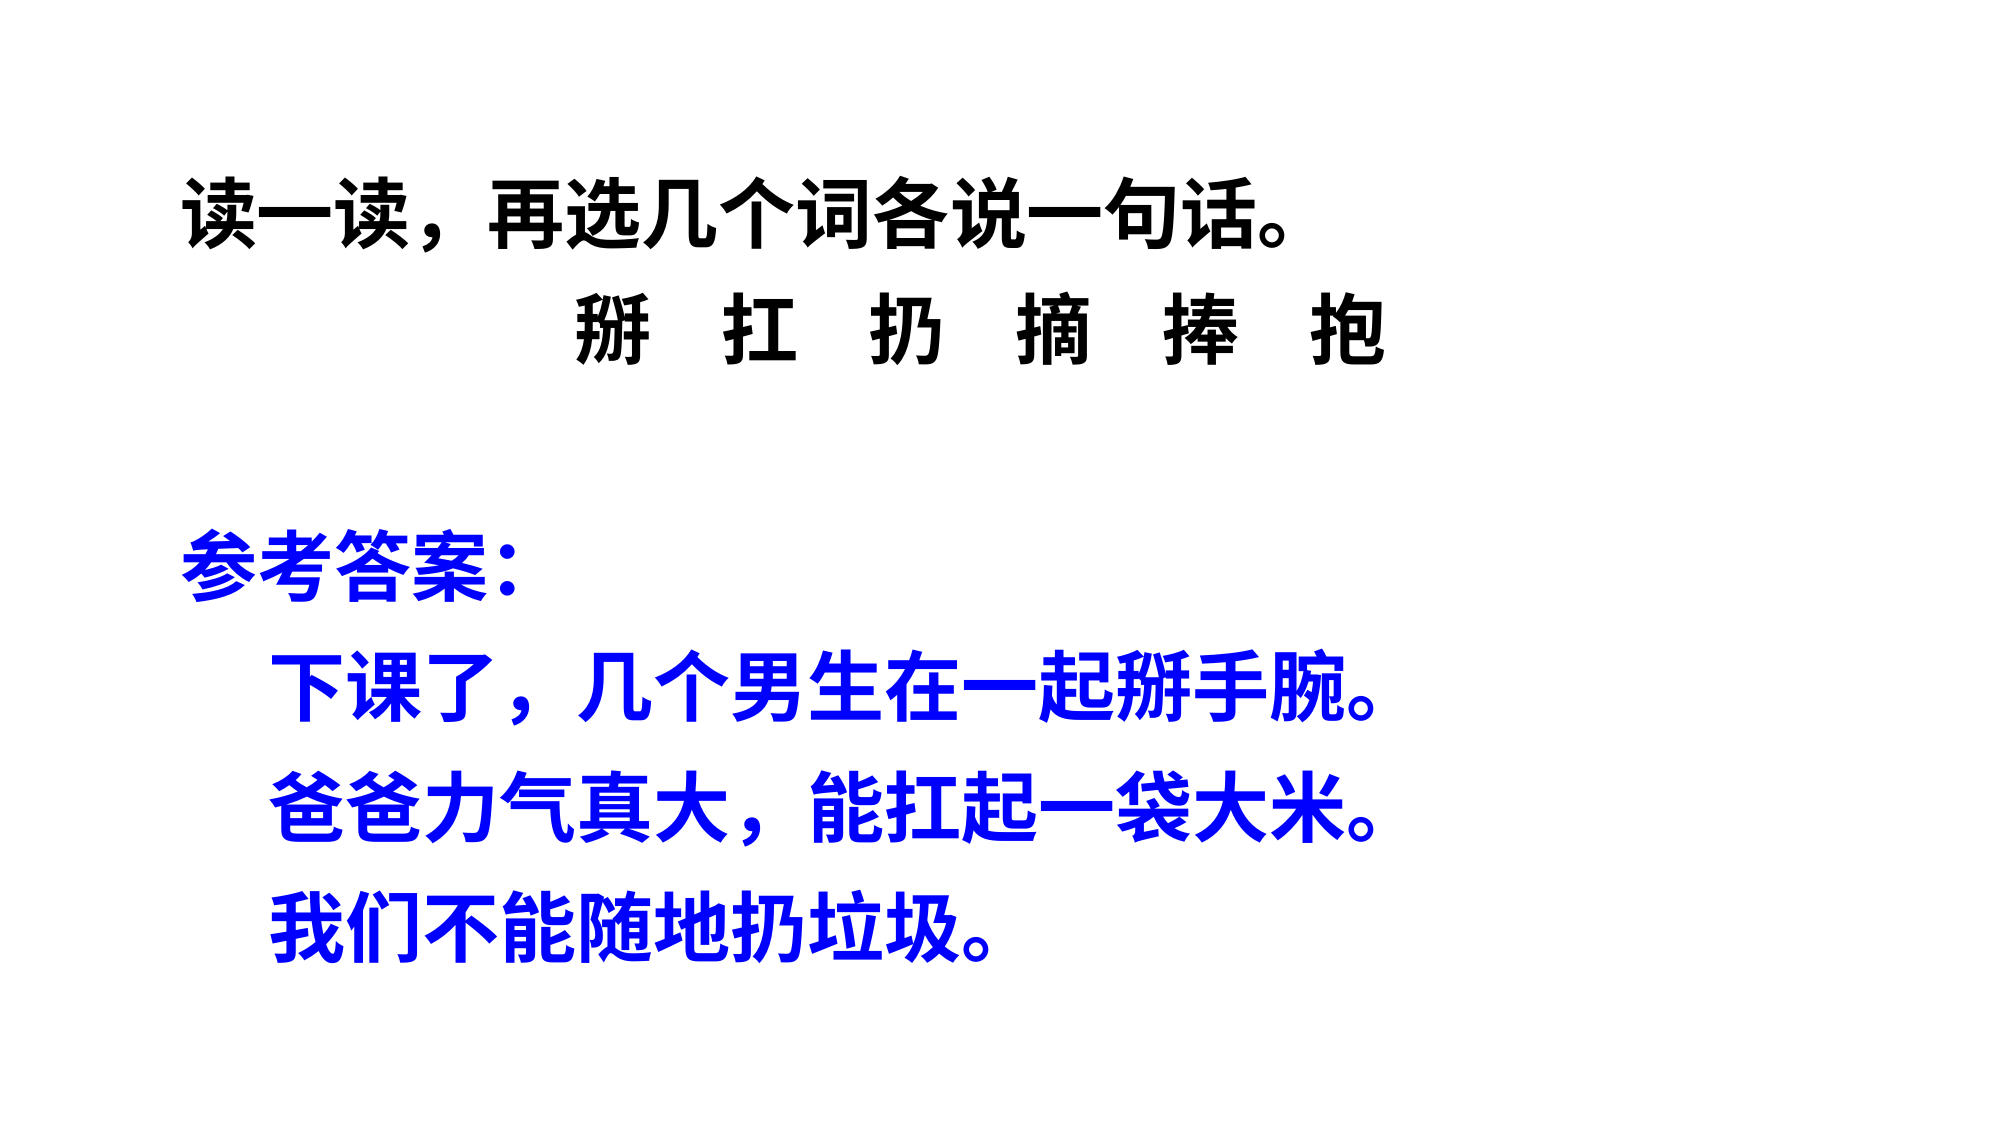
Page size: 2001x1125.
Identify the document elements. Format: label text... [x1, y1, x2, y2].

text_box 读一读，再选几个词各说一句话。 [165, 130, 1473, 266]
text_box 掰 扛 扔 摘 捧 抱 [560, 273, 1402, 382]
text_box 参考答案： 下课了，几个男生在一起掰手腕。 爸爸力气真大，能扛起一袋大米。 我们不能随地扔垃圾。 [165, 483, 1742, 979]
